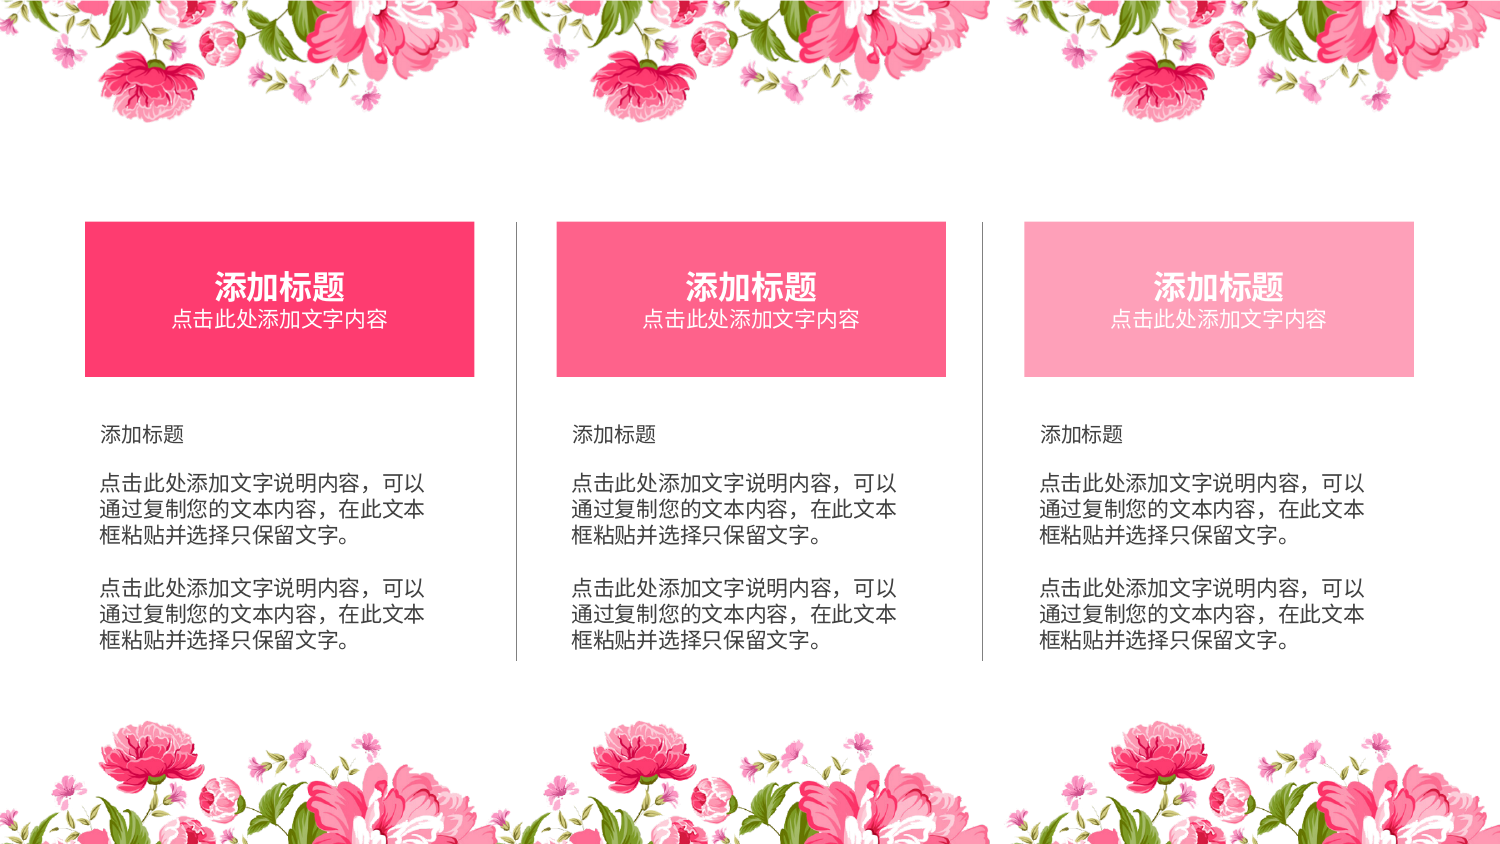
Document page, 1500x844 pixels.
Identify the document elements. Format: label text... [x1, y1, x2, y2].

picture [979, 1, 1500, 123]
picture [461, 1, 978, 123]
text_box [1024, 413, 1384, 663]
picture [0, 720, 1500, 844]
picture [0, 1, 460, 123]
text_box 添加标题 点击此处添加文字内容 [1023, 220, 1415, 378]
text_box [556, 413, 917, 663]
text_box 添加标题 点击此处添加文字内容 [555, 220, 947, 378]
text_box 添加标题 点击此处添加文字内容 [84, 220, 476, 378]
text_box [85, 413, 445, 663]
